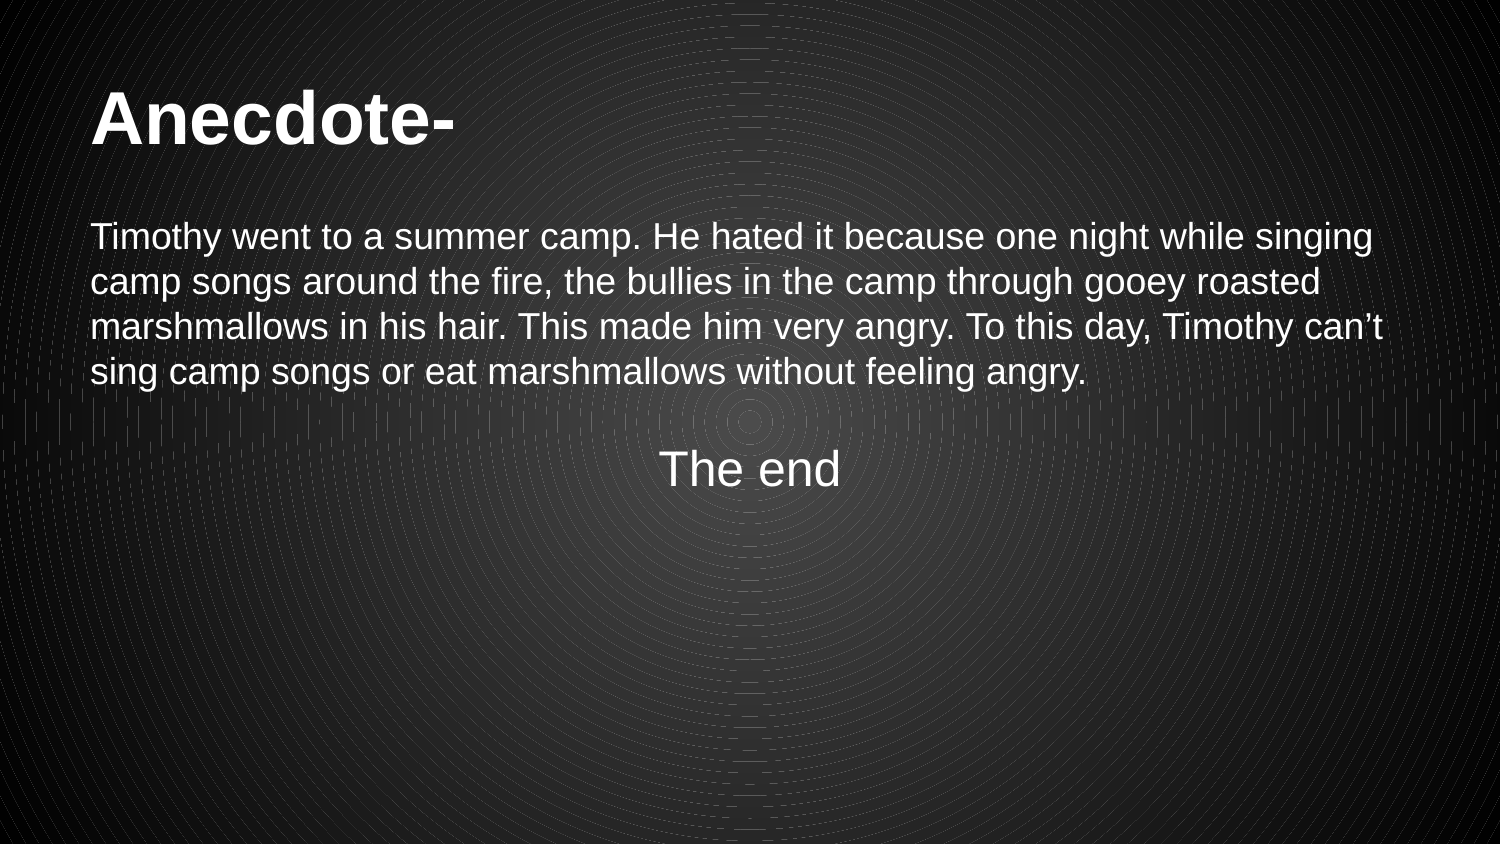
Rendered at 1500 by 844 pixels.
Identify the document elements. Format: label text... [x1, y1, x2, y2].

title Anecdote- [75, 33, 1425, 175]
list Timothy went to a summer camp. He hated it because one night while singing camp songs around the fire, the bullies in the camp through gooey roasted marshmallows in his hair. This made him very angry. To this day, Timothy can’t sing camp songs or eat marshmallows without feeling angry. The end [75, 196, 1425, 808]
